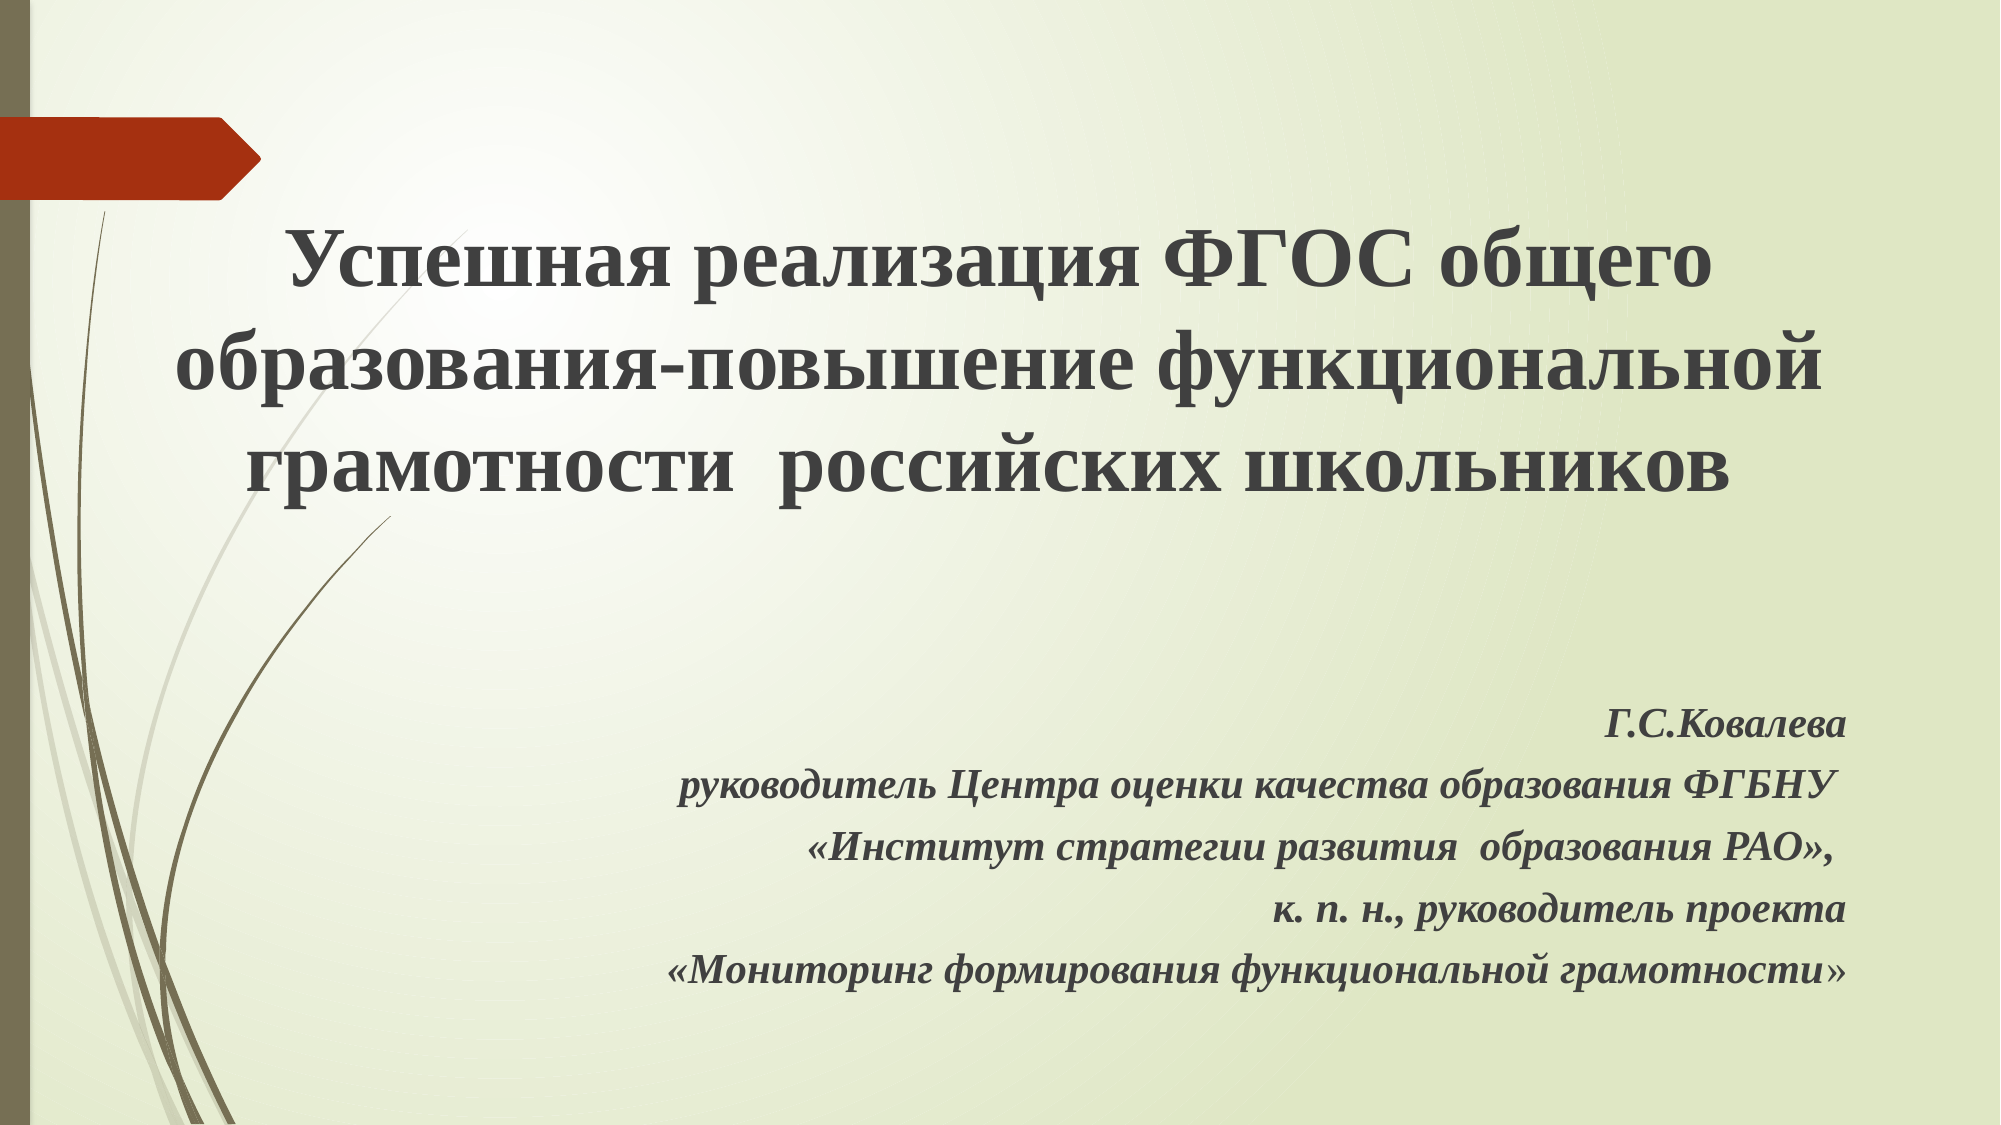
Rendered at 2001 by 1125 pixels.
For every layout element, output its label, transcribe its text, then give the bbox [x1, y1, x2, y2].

list Успешная реализация ФГОС общего образования-повышение функциональной грамотности российских школьников Г.С.Ковалева руководитель Центра оценки качества образования ФГБНУ «Институт стратегии развития образования РАО», к. п. н., руководитель проекта «Мониторинг формирования функциональной грамотности» [137, 193, 1863, 1014]
